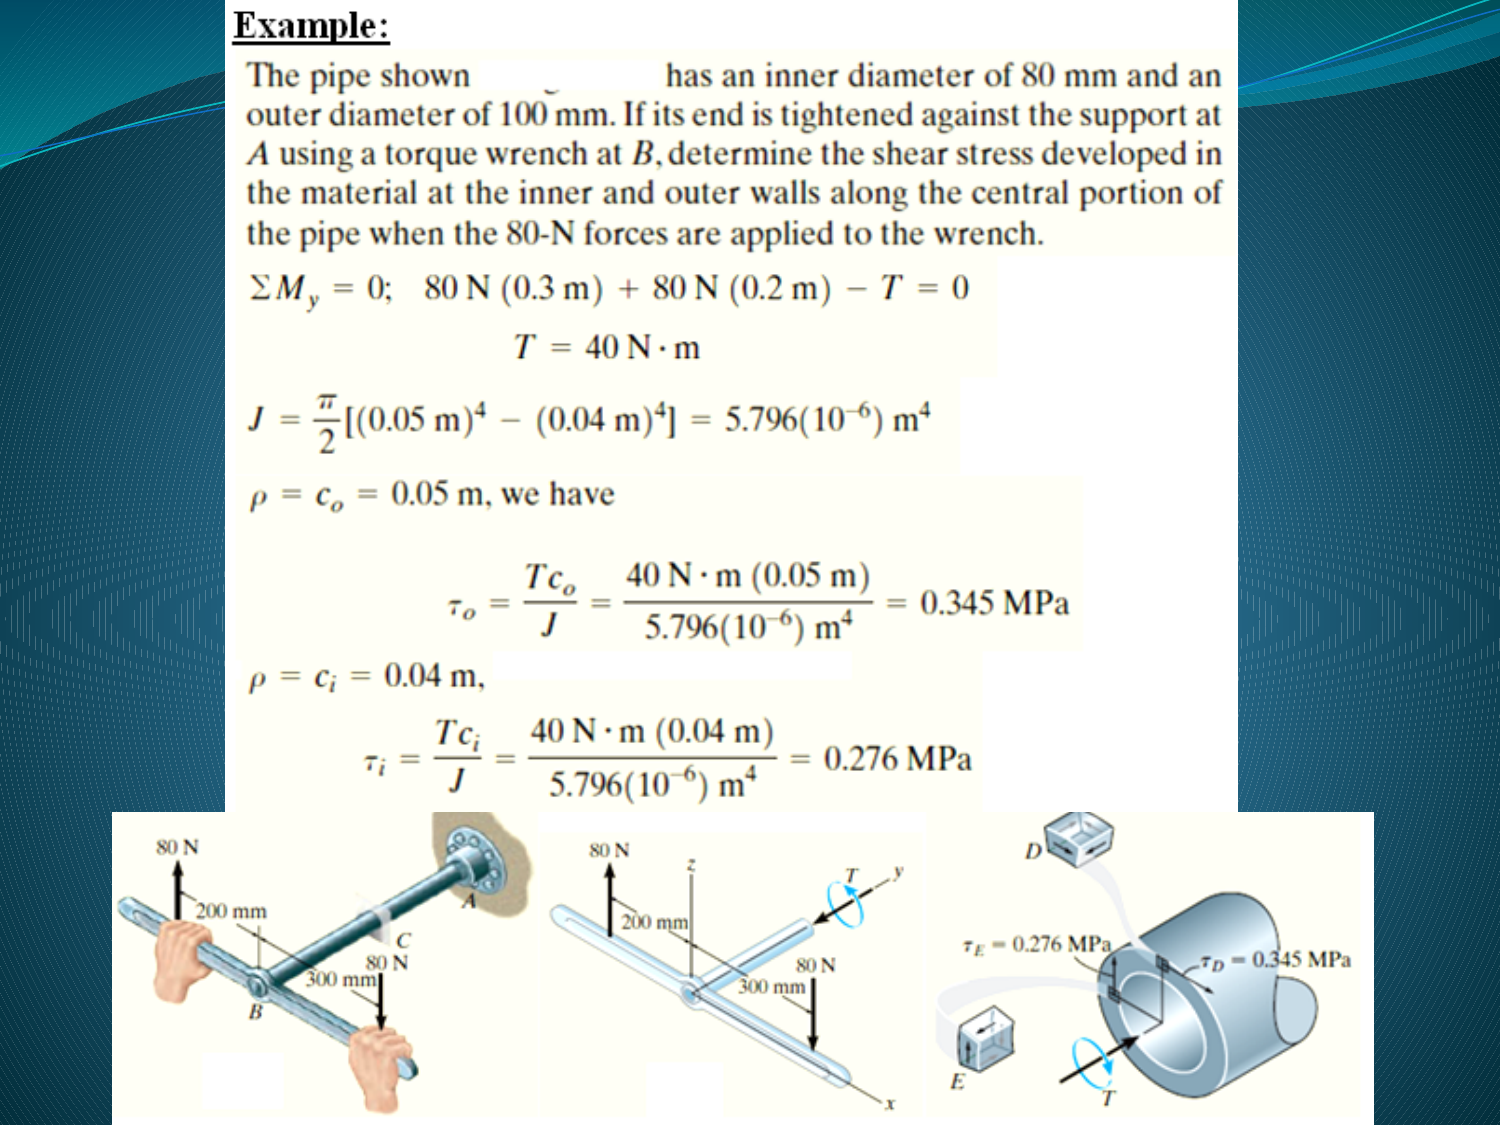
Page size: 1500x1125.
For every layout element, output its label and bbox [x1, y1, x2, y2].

picture [112, 0, 1375, 1125]
